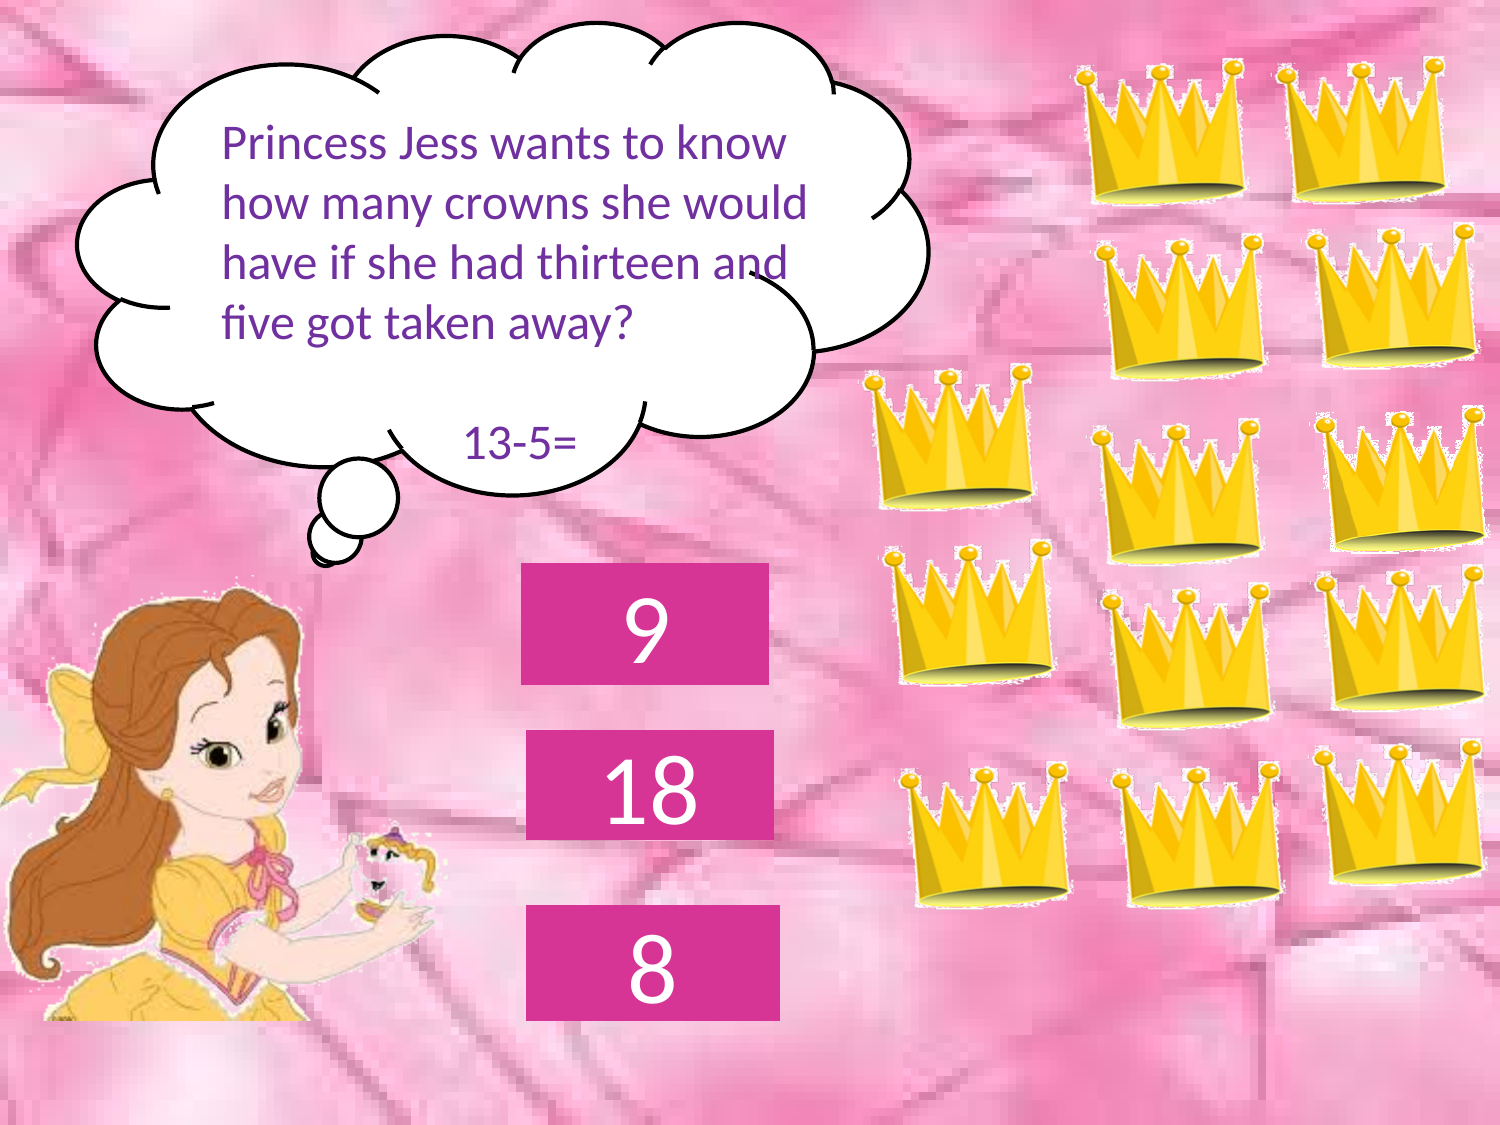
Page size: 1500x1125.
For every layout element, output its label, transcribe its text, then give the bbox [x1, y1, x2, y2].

text_box [307, 477, 401, 569]
text_box [431, 477, 594, 498]
picture [0, 0, 1500, 1125]
text_box [74, 20, 931, 428]
text_box 18 [523, 727, 776, 842]
text_box 8 [523, 903, 782, 1023]
text_box Princess Jess wants to know how many crowns she would have if she had thirteen and five got taken away? 13-5= [206, 102, 833, 477]
text_box 9 [519, 561, 771, 687]
